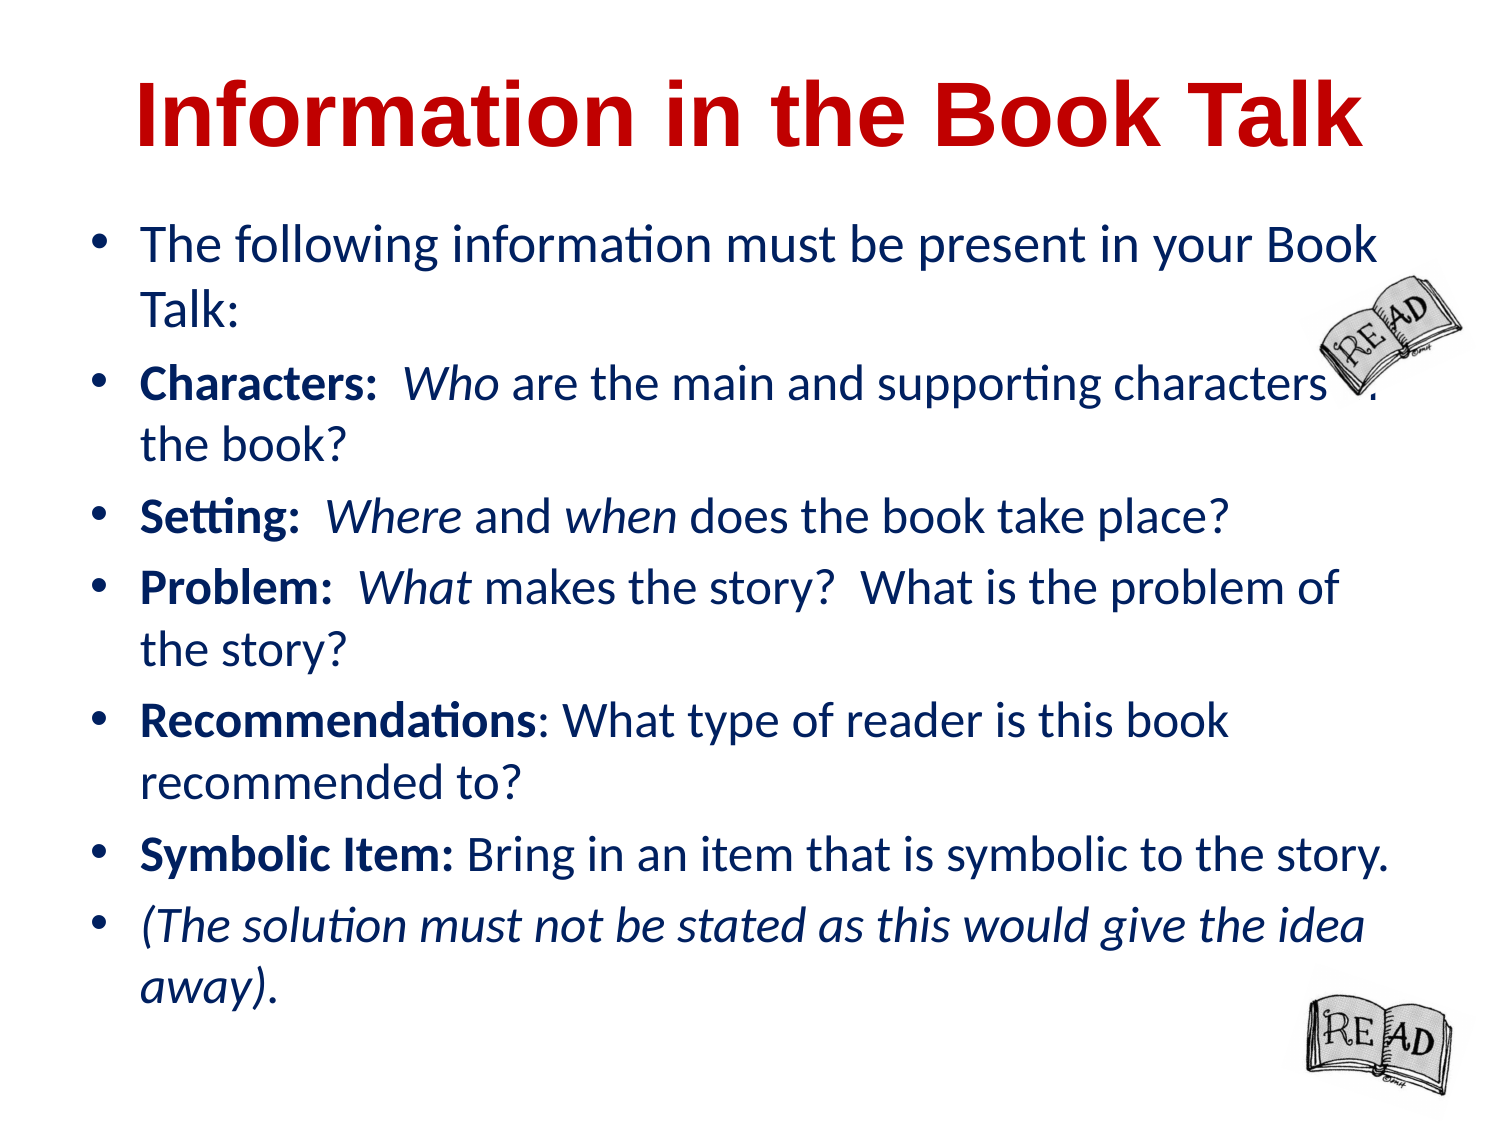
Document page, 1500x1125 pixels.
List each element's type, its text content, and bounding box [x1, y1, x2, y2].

picture [1300, 259, 1475, 408]
title Information in the Book Talk [75, 45, 1425, 175]
picture [1282, 964, 1475, 1120]
list The following information must be present in your Book Talk: Characters: Who are the main and supporting characters in the book? Setting: Where and when does the book take place? Problem: What makes the story? What is the problem of the story? Recommendations: What type of reader is this book recommended to? Symbolic Item: Bring in an item that is symbolic to the story. (The solution must not be stated as this would give the idea away). [75, 200, 1425, 1038]
